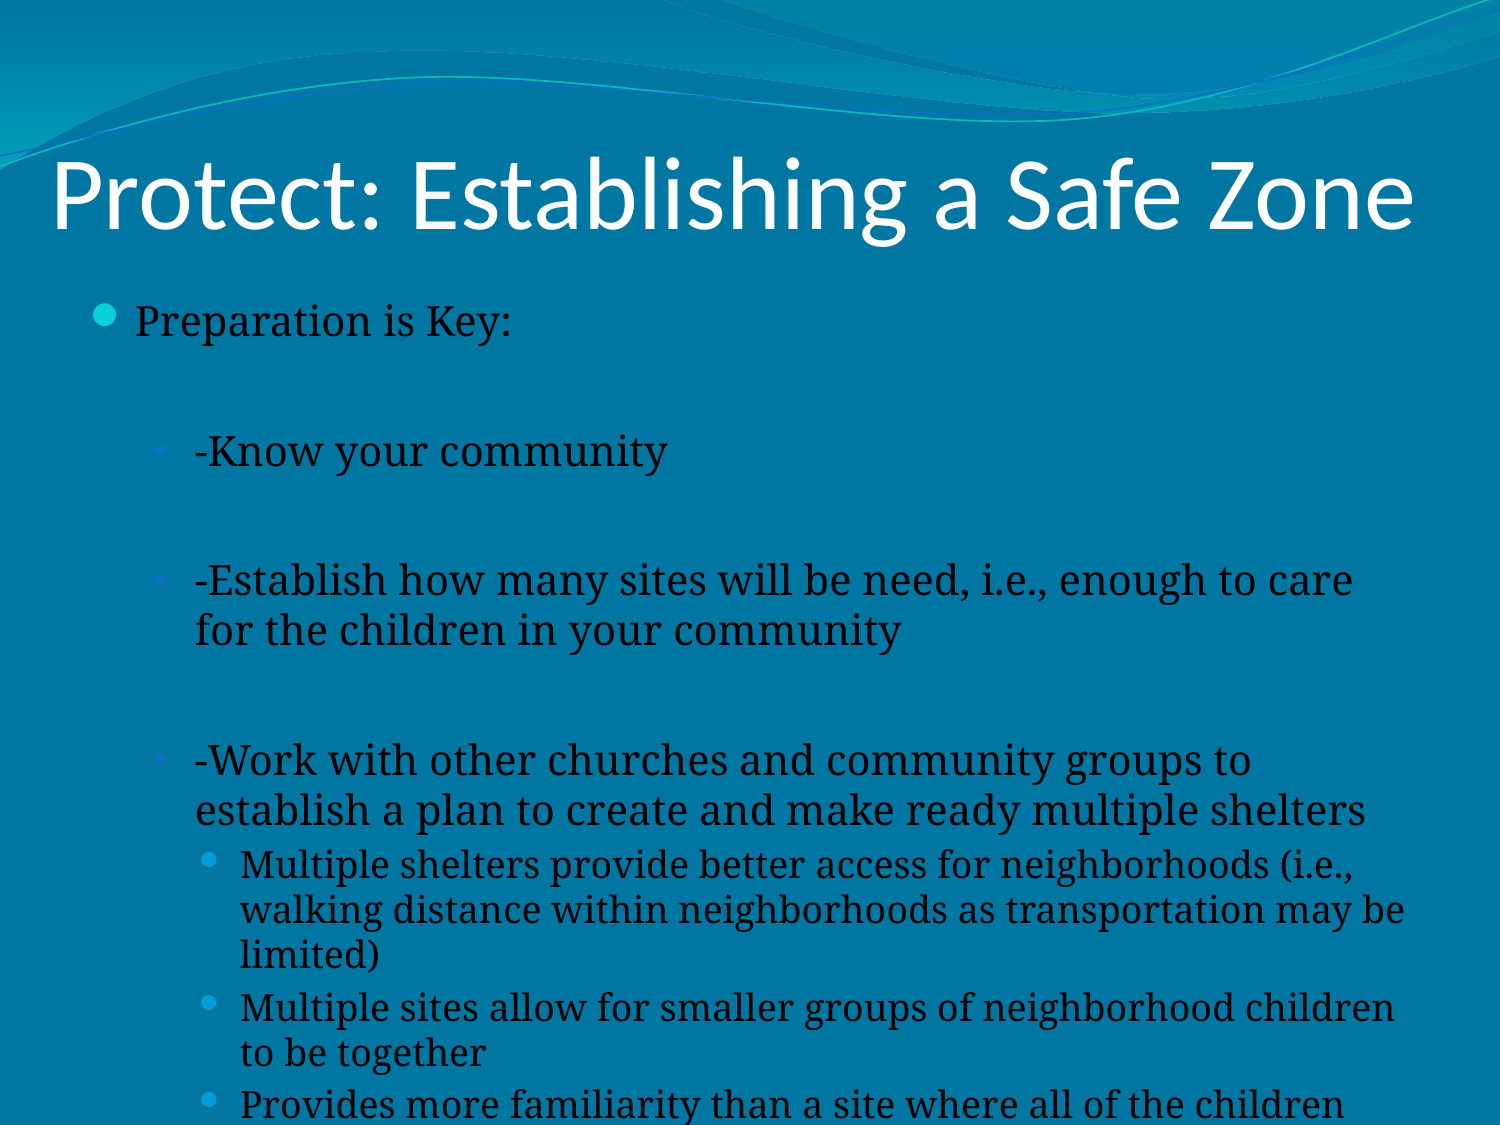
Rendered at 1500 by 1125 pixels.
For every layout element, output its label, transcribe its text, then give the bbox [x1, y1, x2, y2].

list Preparation is Key: -Know your community -Establish how many sites will be need, i.e., enough to care for the children in your community -Work with other churches and community groups to establish a plan to create and make ready multiple shelters Multiple shelters provide better access for neighborhoods (i.e., walking distance within neighborhoods as transportation may be limited) Multiple sites allow for smaller groups of neighborhood children to be together Provides more familiarity than a site where all of the children are strangers. [75, 287, 1425, 1083]
title Protect: Establishing a Safe Zone [50, 62, 1450, 250]
